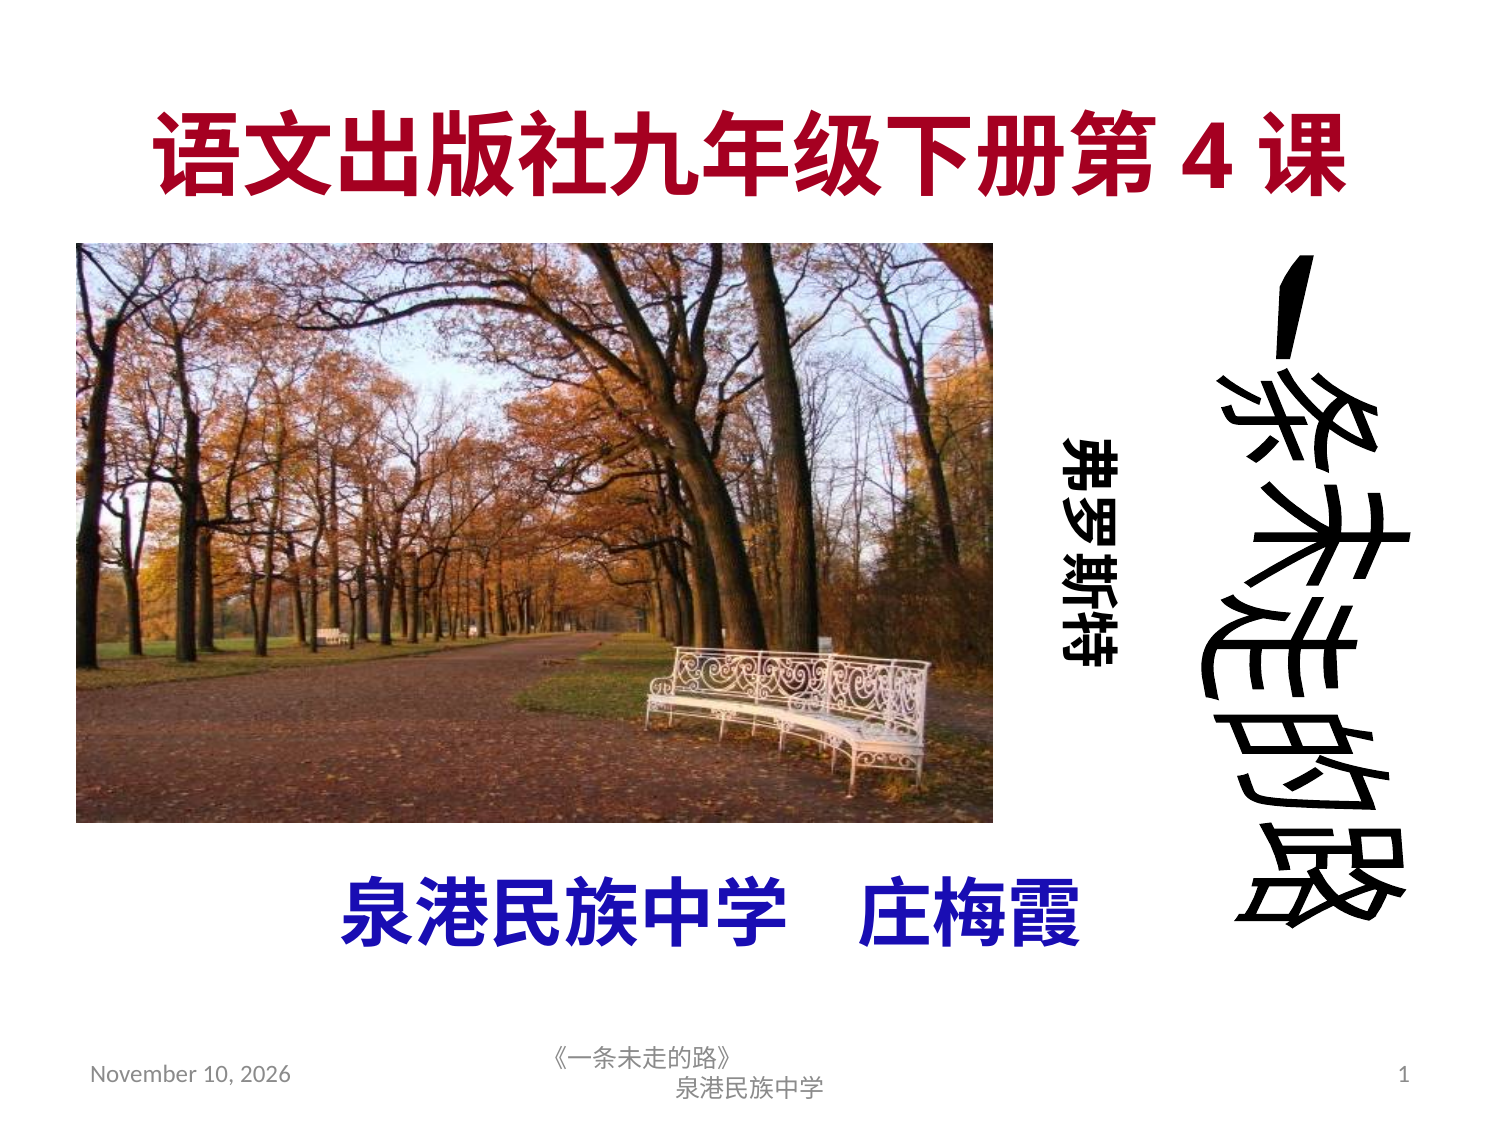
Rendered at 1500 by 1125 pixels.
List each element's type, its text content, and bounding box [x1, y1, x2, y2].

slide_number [75, 1042, 425, 1103]
picture [76, 243, 993, 823]
slide_number 1 [1074, 1042, 1425, 1103]
text_box 语文出版社九年级下册第4课 [135, 89, 1365, 325]
footer 《一条未走的路》 泉港民族中学 [512, 1042, 988, 1103]
text_box 弗罗斯特 [1033, 420, 1135, 846]
text_box 泉港民族中学 庄梅霞 [324, 857, 1098, 963]
